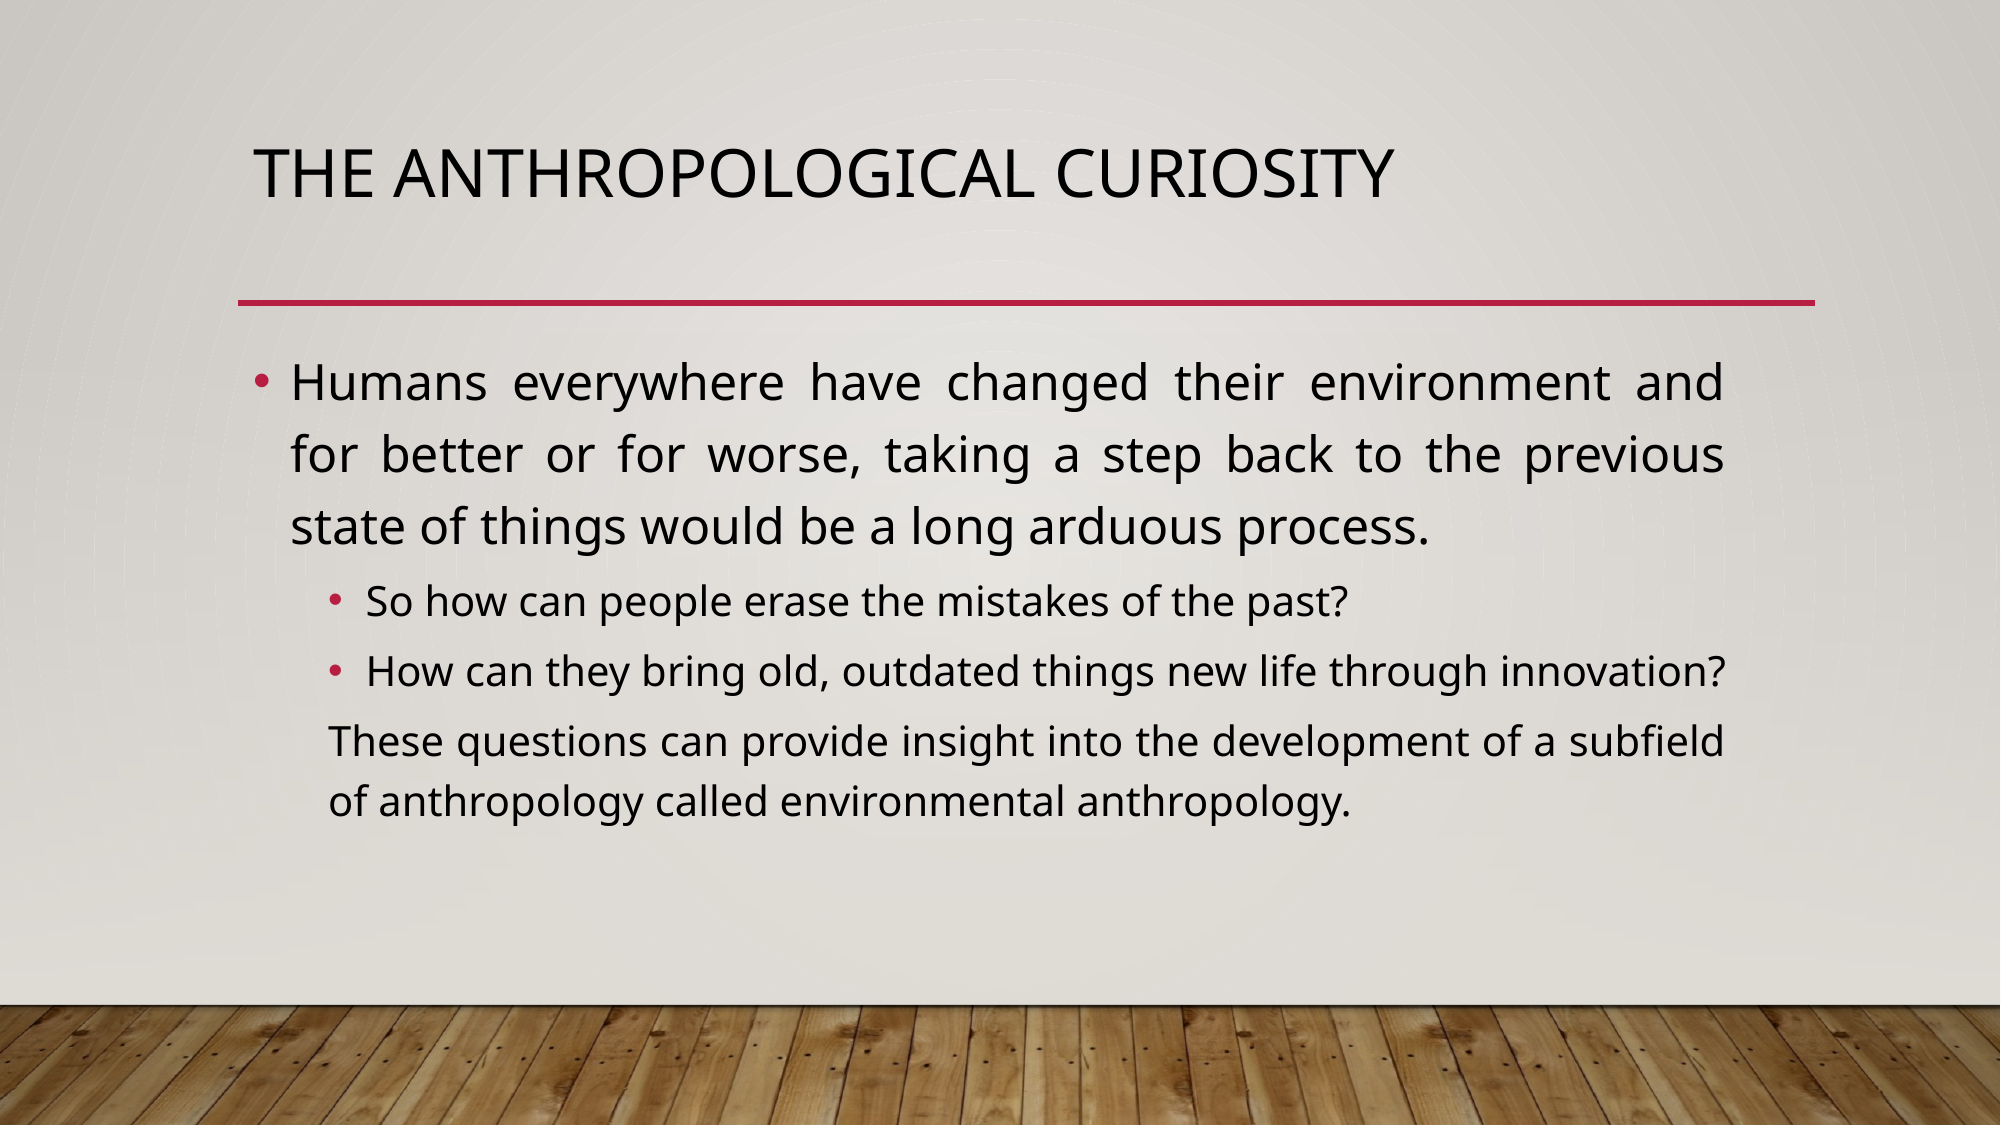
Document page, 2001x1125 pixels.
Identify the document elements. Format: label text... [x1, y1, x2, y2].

picture [0, 1005, 2000, 1125]
title The Anthropological Curiosity [238, 131, 1814, 305]
list Humans everywhere have changed their environment and for better or for worse, taking a step back to the previous state of things would be a long arduous process. So how can people erase the mistakes of the past? How can they bring old, outdated things new life through innovation? These questions can provide insight into the development of a subfield of anthropology called environmental anthropology. [238, 330, 1742, 897]
